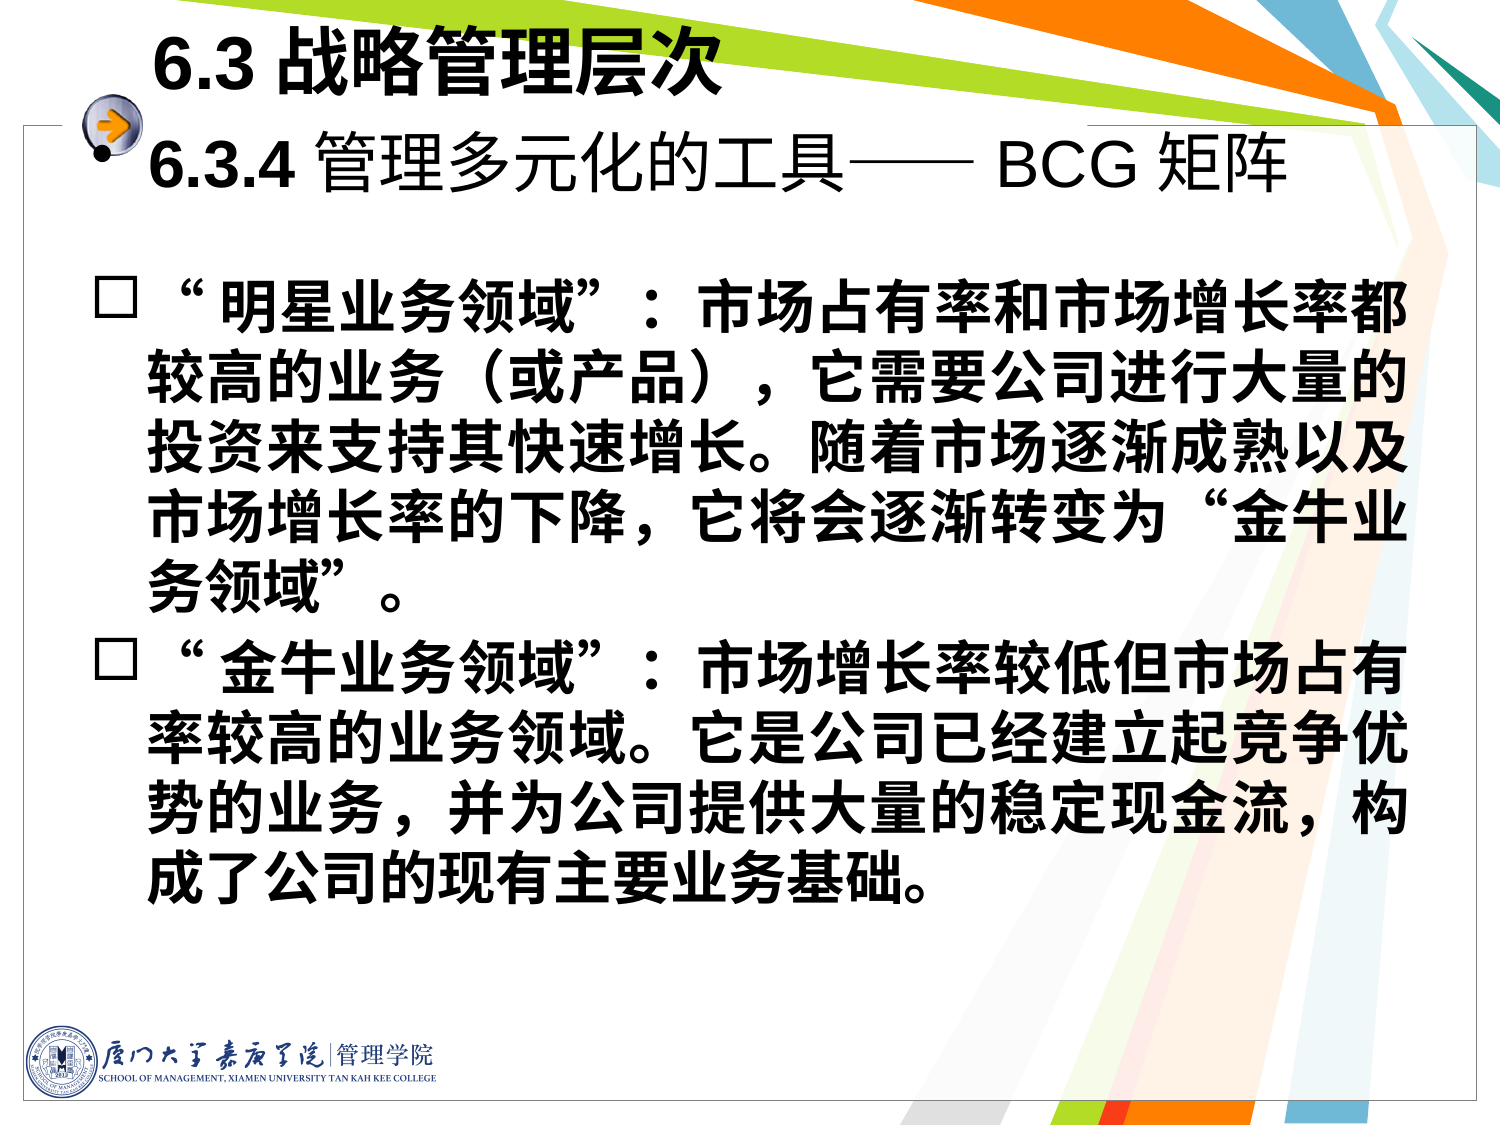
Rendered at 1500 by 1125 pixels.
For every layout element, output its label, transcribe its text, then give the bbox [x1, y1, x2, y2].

list 6.3.4管理多元化的工具——BCG矩阵 [76, 113, 1427, 939]
text_box “明星业务领域”：市场占有率和市场增长率都较高的业务（或产品），它需要公司进行大量的投资来支持其快速增长。随着市场逐渐成熟以及市场增长率的下降，它将会逐渐转变为“金牛业务领域”。 “金牛业务领域”：市场增长率较低但市场占有率较高的业务领域。它是公司已经建立起竞争优势的业务，并为公司提供大量的稳定现金流，构成了公司的现有主要业务基础。 [74, 262, 1425, 1005]
title 6.3战略管理层次 [75, 37, 1425, 102]
picture [82, 102, 143, 113]
picture [24, 1024, 438, 1100]
